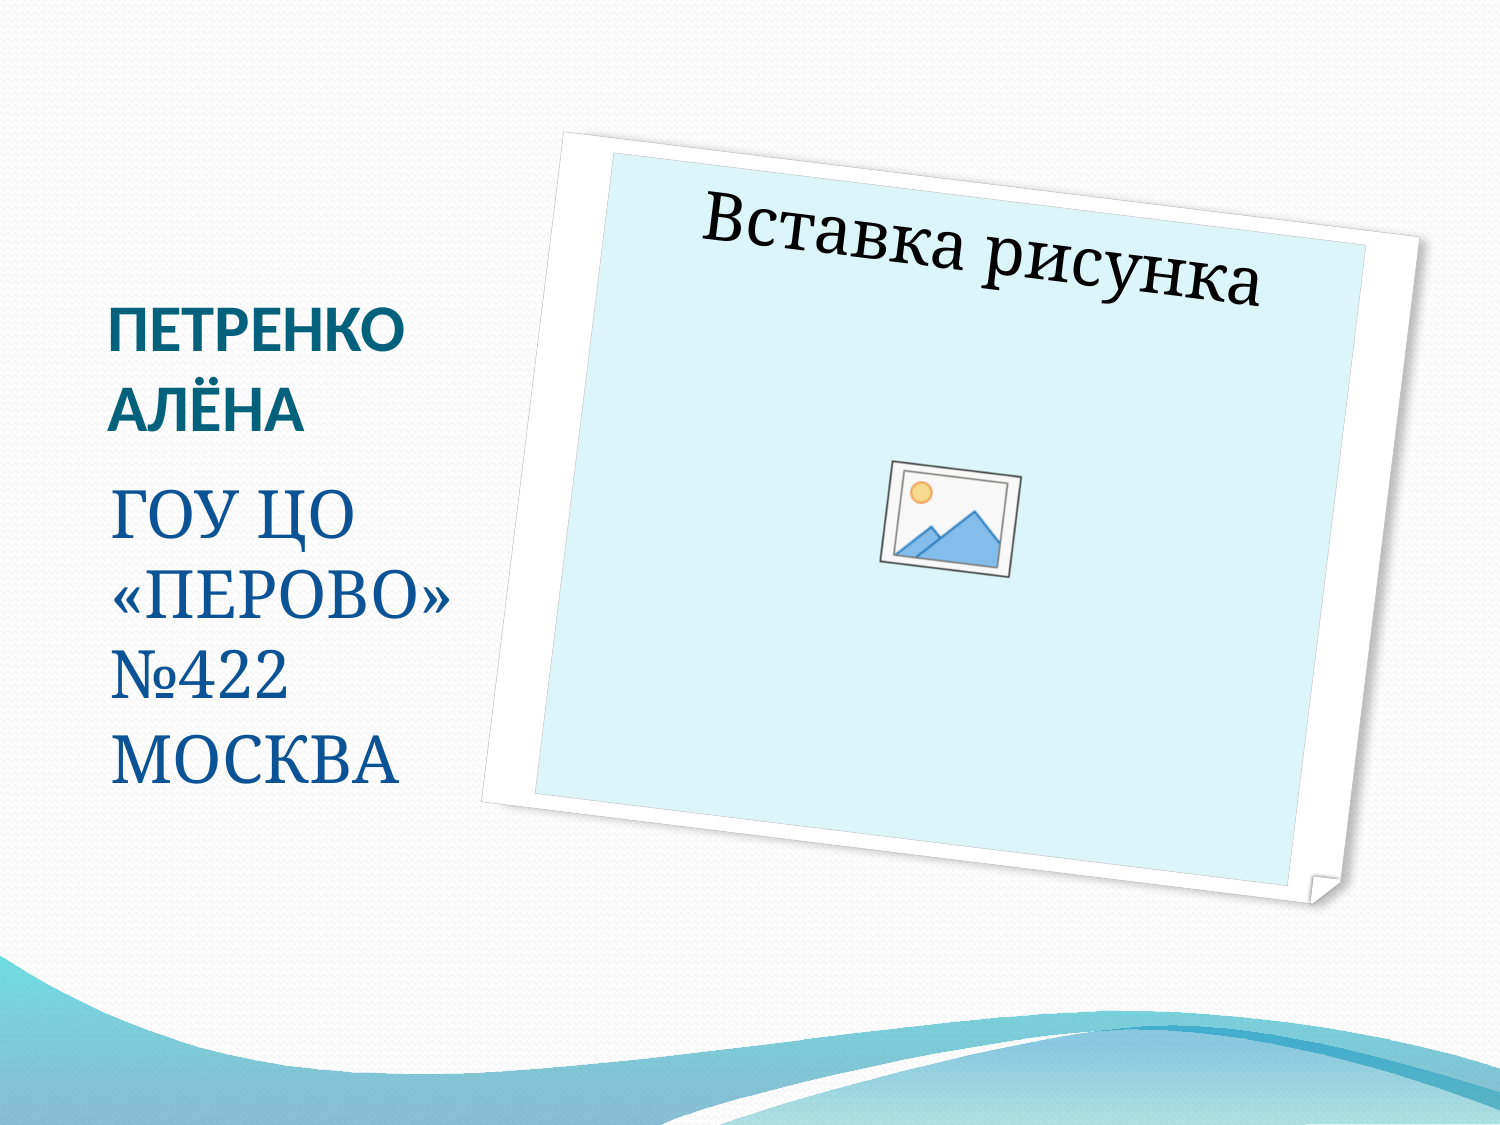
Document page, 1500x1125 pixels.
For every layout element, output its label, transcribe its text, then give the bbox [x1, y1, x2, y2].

title ПЕТРЕНКО АЛЁНА [99, 193, 463, 453]
list ГОУ ЦО «ПЕРОВО» №422 МОСКВА [99, 464, 463, 822]
picture [571, 196, 1330, 842]
